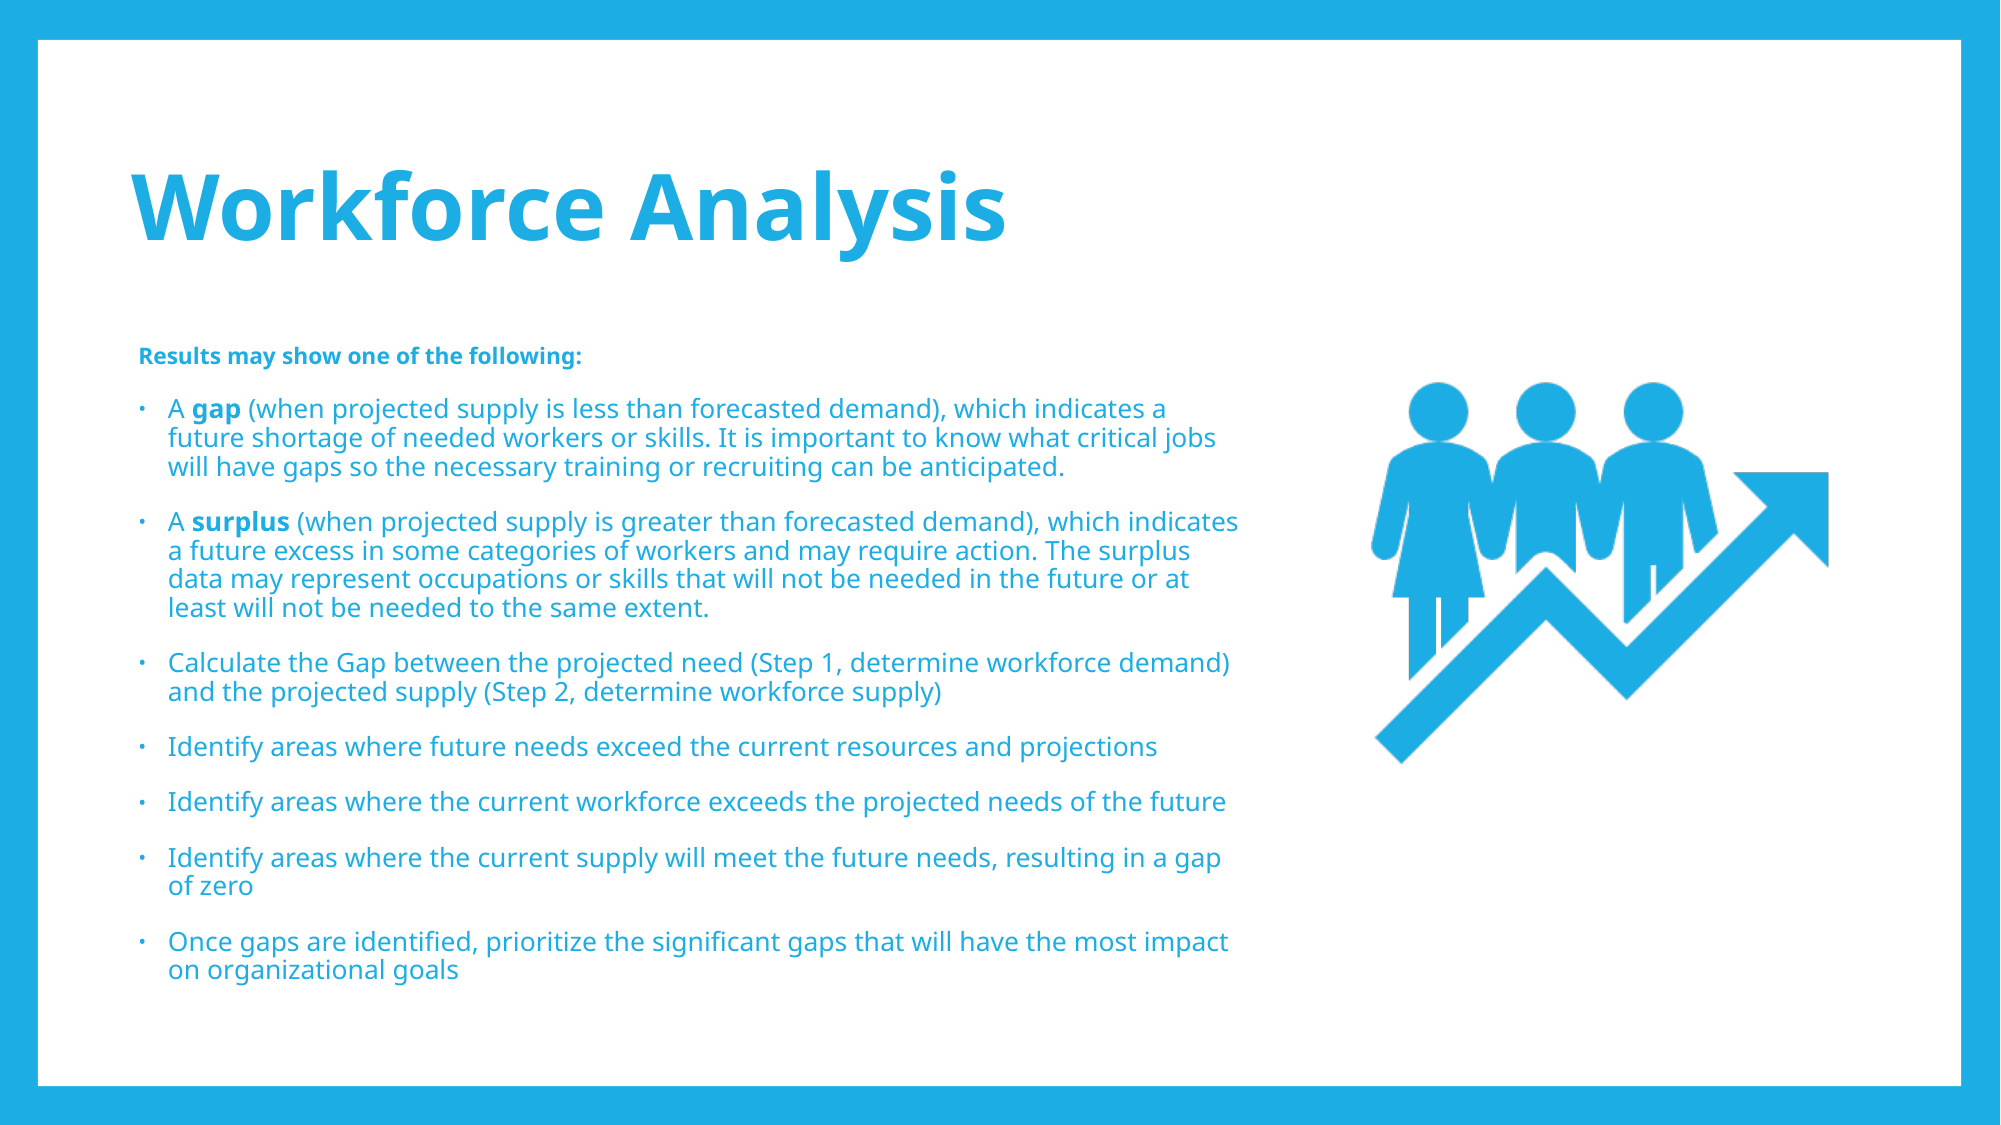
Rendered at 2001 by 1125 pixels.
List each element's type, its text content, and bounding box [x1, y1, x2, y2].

title Workforce Analysis [115, 99, 1264, 323]
picture [1342, 304, 1858, 820]
list Results may show one of the following: A gap (when projected supply is less than forecasted demand), which indicates a future shortage of needed workers or skills. It is important to know what critical jobs will have gaps so the necessary training or recruiting can be anticipated. A surplus (when projected supply is greater than forecasted demand), which indicates a future excess in some categories of workers and may require action. The surplus data may represent occupations or skills that will not be needed in the future or at least will not be needed to the same extent. Calculate the Gap between the projected need (Step 1, determine workforce demand) and the projected supply (Step 2, determine workforce supply) Identify areas where future needs exceed the current resources and projections Identify areas where the current workforce exceeds the projected needs of the future Identify areas where the current supply will meet the future needs, resulting in a gap of zero Once gaps are identified, prioritize the significant gaps that will have the most impact on organizational goals [115, 337, 1264, 1000]
